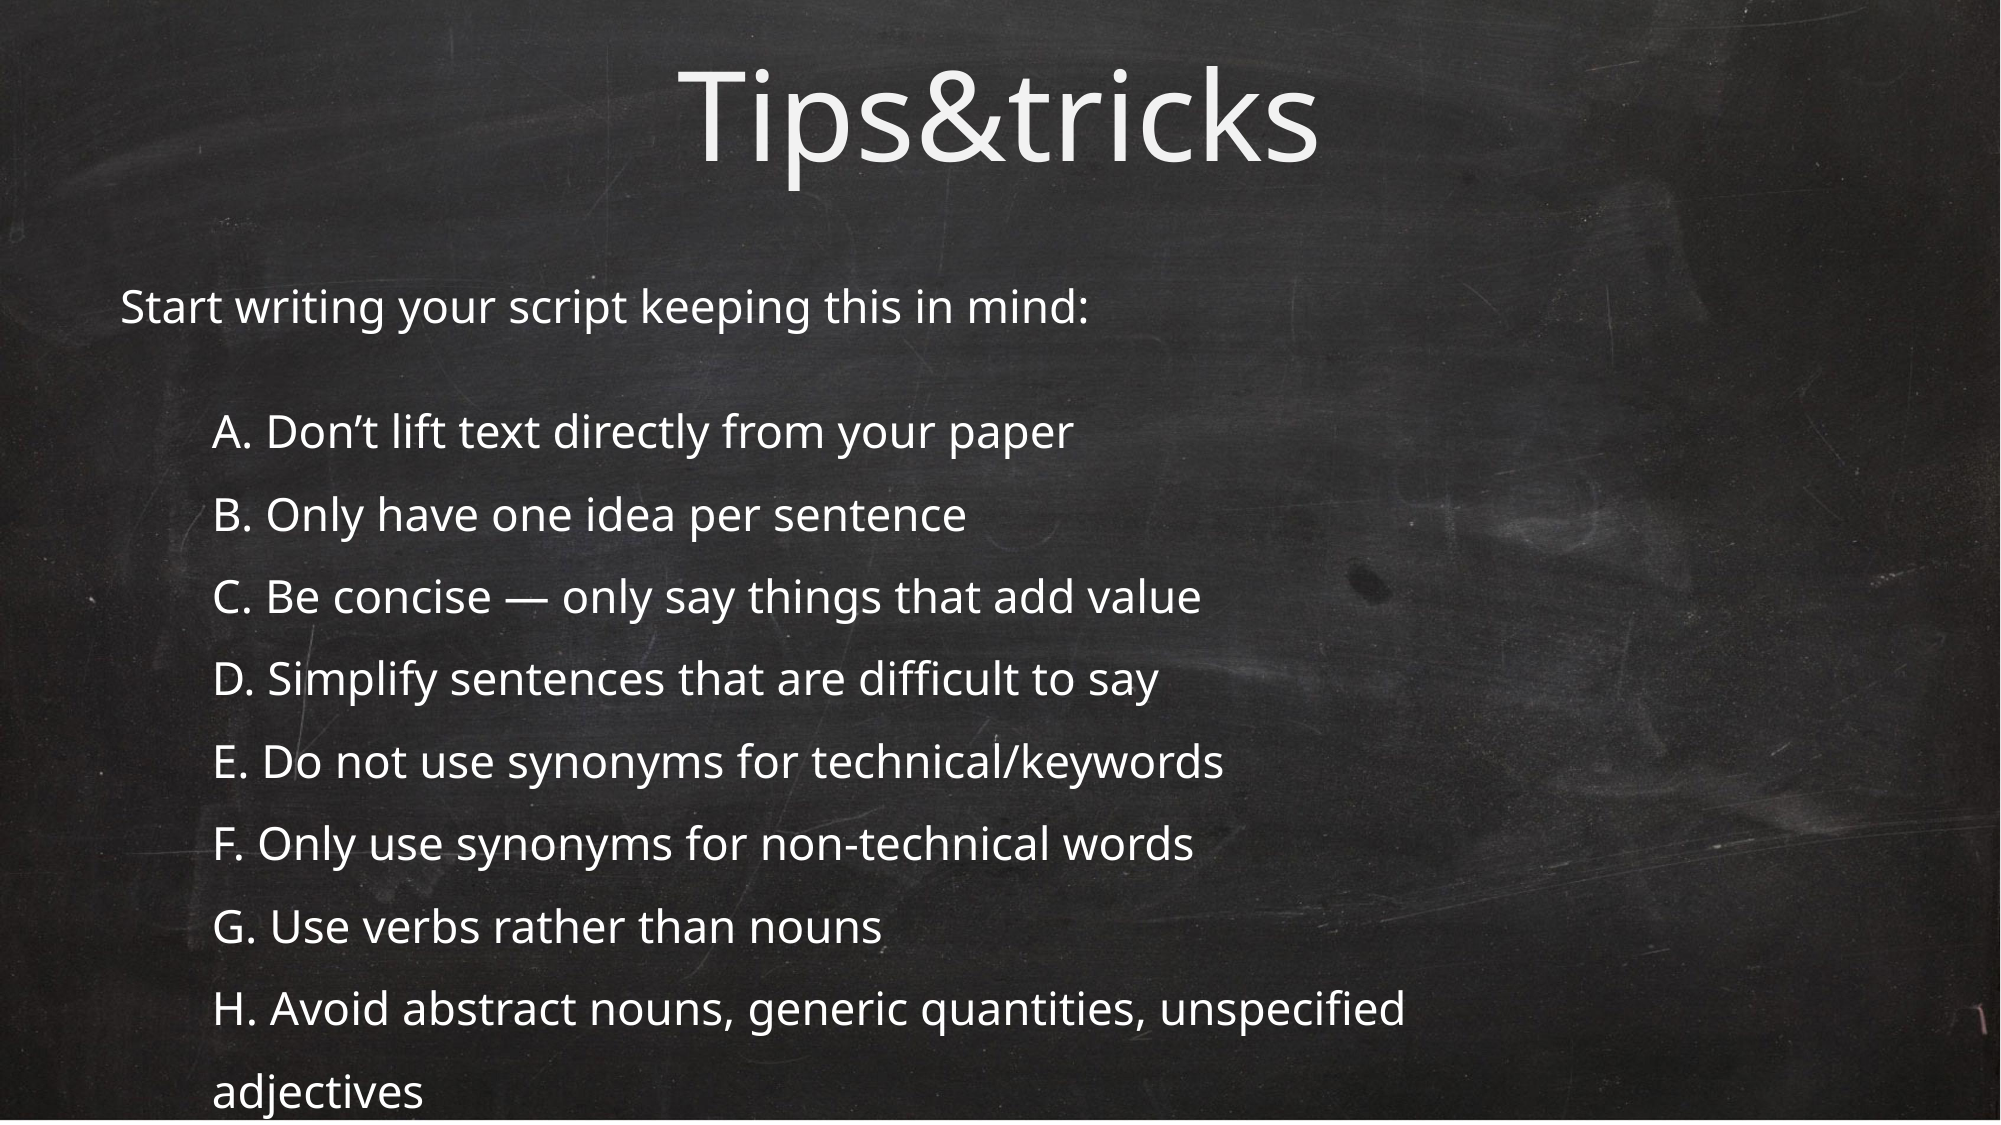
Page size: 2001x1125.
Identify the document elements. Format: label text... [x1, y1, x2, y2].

text_box Start writing your script keeping this in mind: [105, 270, 1231, 341]
text_box A. Don’t lift text directly from your paper B. Only have one idea per sentence C. Be concise — only say things that add value D. Simplify sentences that are difficult to say E. Do not use synonyms for technical/keywords F. Only use synonyms for non-technical words G. Use verbs rather than nouns H. Avoid abstract nouns, generic quantities, unspecified adjectives [197, 367, 1590, 1125]
picture [0, 0, 2001, 1125]
title Tips&tricks [60, 28, 1940, 197]
